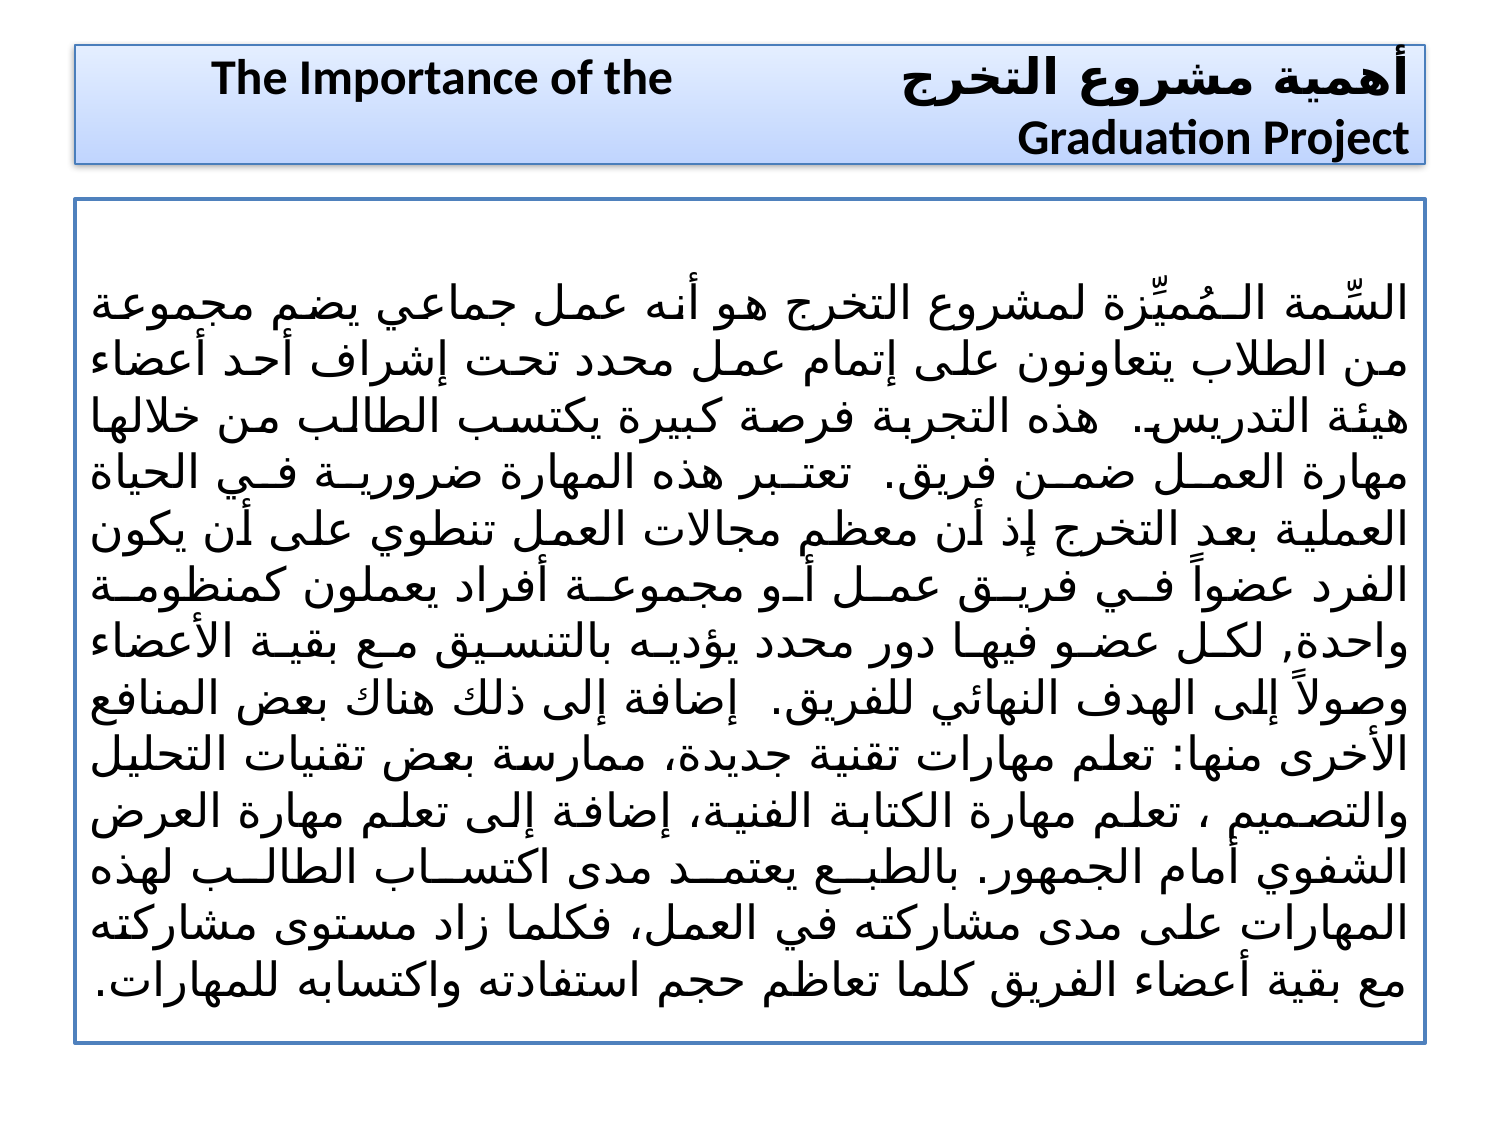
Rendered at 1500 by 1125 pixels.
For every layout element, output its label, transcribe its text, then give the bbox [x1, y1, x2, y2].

title أهمية مشروع التخرج The Importance of the Graduation Project [74, 44, 1426, 165]
list السِّمة الـمُميِّزة لمشروع التخرج هو أنه عمل جماعي يضم مجموعة من الطلاب يتعاونون على إتمام عمل محدد تحت إشراف أحد أعضاء هيئة التدريس. هذه التجربة فرصة كبيرة يكتسب الطالب من خلالها مهارة العمل ضمن فريق. تعتبر هذه المهارة ضرورية في الحياة العملية بعد التخرج إذ أن معظم مجالات العمل تنطوي على أن يكون الفرد عضواً في فريق عمل أو مجموعة أفراد يعملون كمنظومة واحدة, لكل عضو فيها دور محدد يؤديه بالتنسيق مع بقية الأعضاء وصولاً إلى الهدف النهائي للفريق. إضافة إلى ذلك هناك بعض المنافع الأخرى منها: تعلم مهارات تقنية جديدة، ممارسة بعض تقنيات التحليل والتصميم ، تعلم مهارة الكتابة الفنية، إضافة إلى تعلم مهارة العرض الشفوي أمام الجمهور. بالطبع يعتمد مدى اكتساب الطالب لهذه المهارات على مدى مشاركته في العمل، فكلما زاد مستوى مشاركته مع بقية أعضاء الفريق كلما تعاظم حجم استفادته واكتسابه للمهارات. [73, 197, 1427, 1045]
